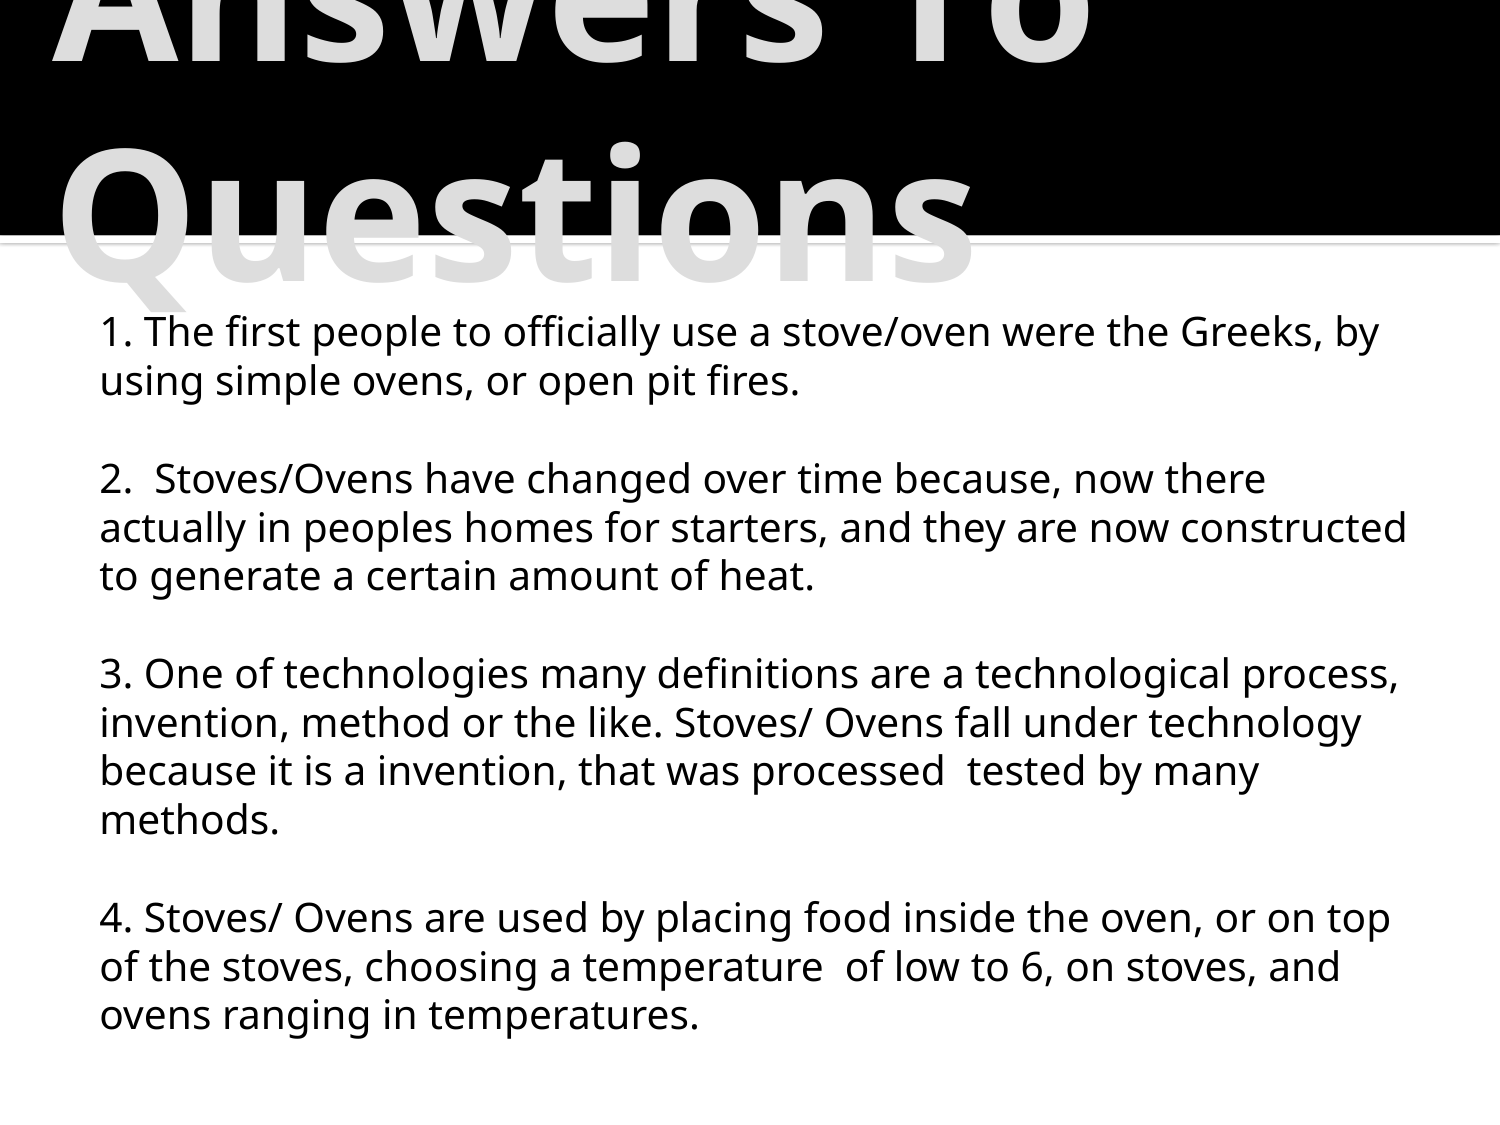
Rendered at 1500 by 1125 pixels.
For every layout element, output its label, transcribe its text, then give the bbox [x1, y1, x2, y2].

list 1. The first people to officially use a stove/oven were the Greeks, by using simple ovens, or open pit fires. 2. Stoves/Ovens have changed over time because, now there actually in peoples homes for starters, and they are now constructed to generate a certain amount of heat. 3. One of technologies many definitions are a technological process, invention, method or the like. Stoves/ Ovens fall under technology because it is a invention, that was processed tested by many methods. 4. Stoves/ Ovens are used by placing food inside the oven, or on top of the stoves, choosing a temperature of low to 6, on stoves, and ovens ranging in temperatures. [75, 291, 1425, 1050]
title Answers To Questions [37, 0, 1388, 201]
